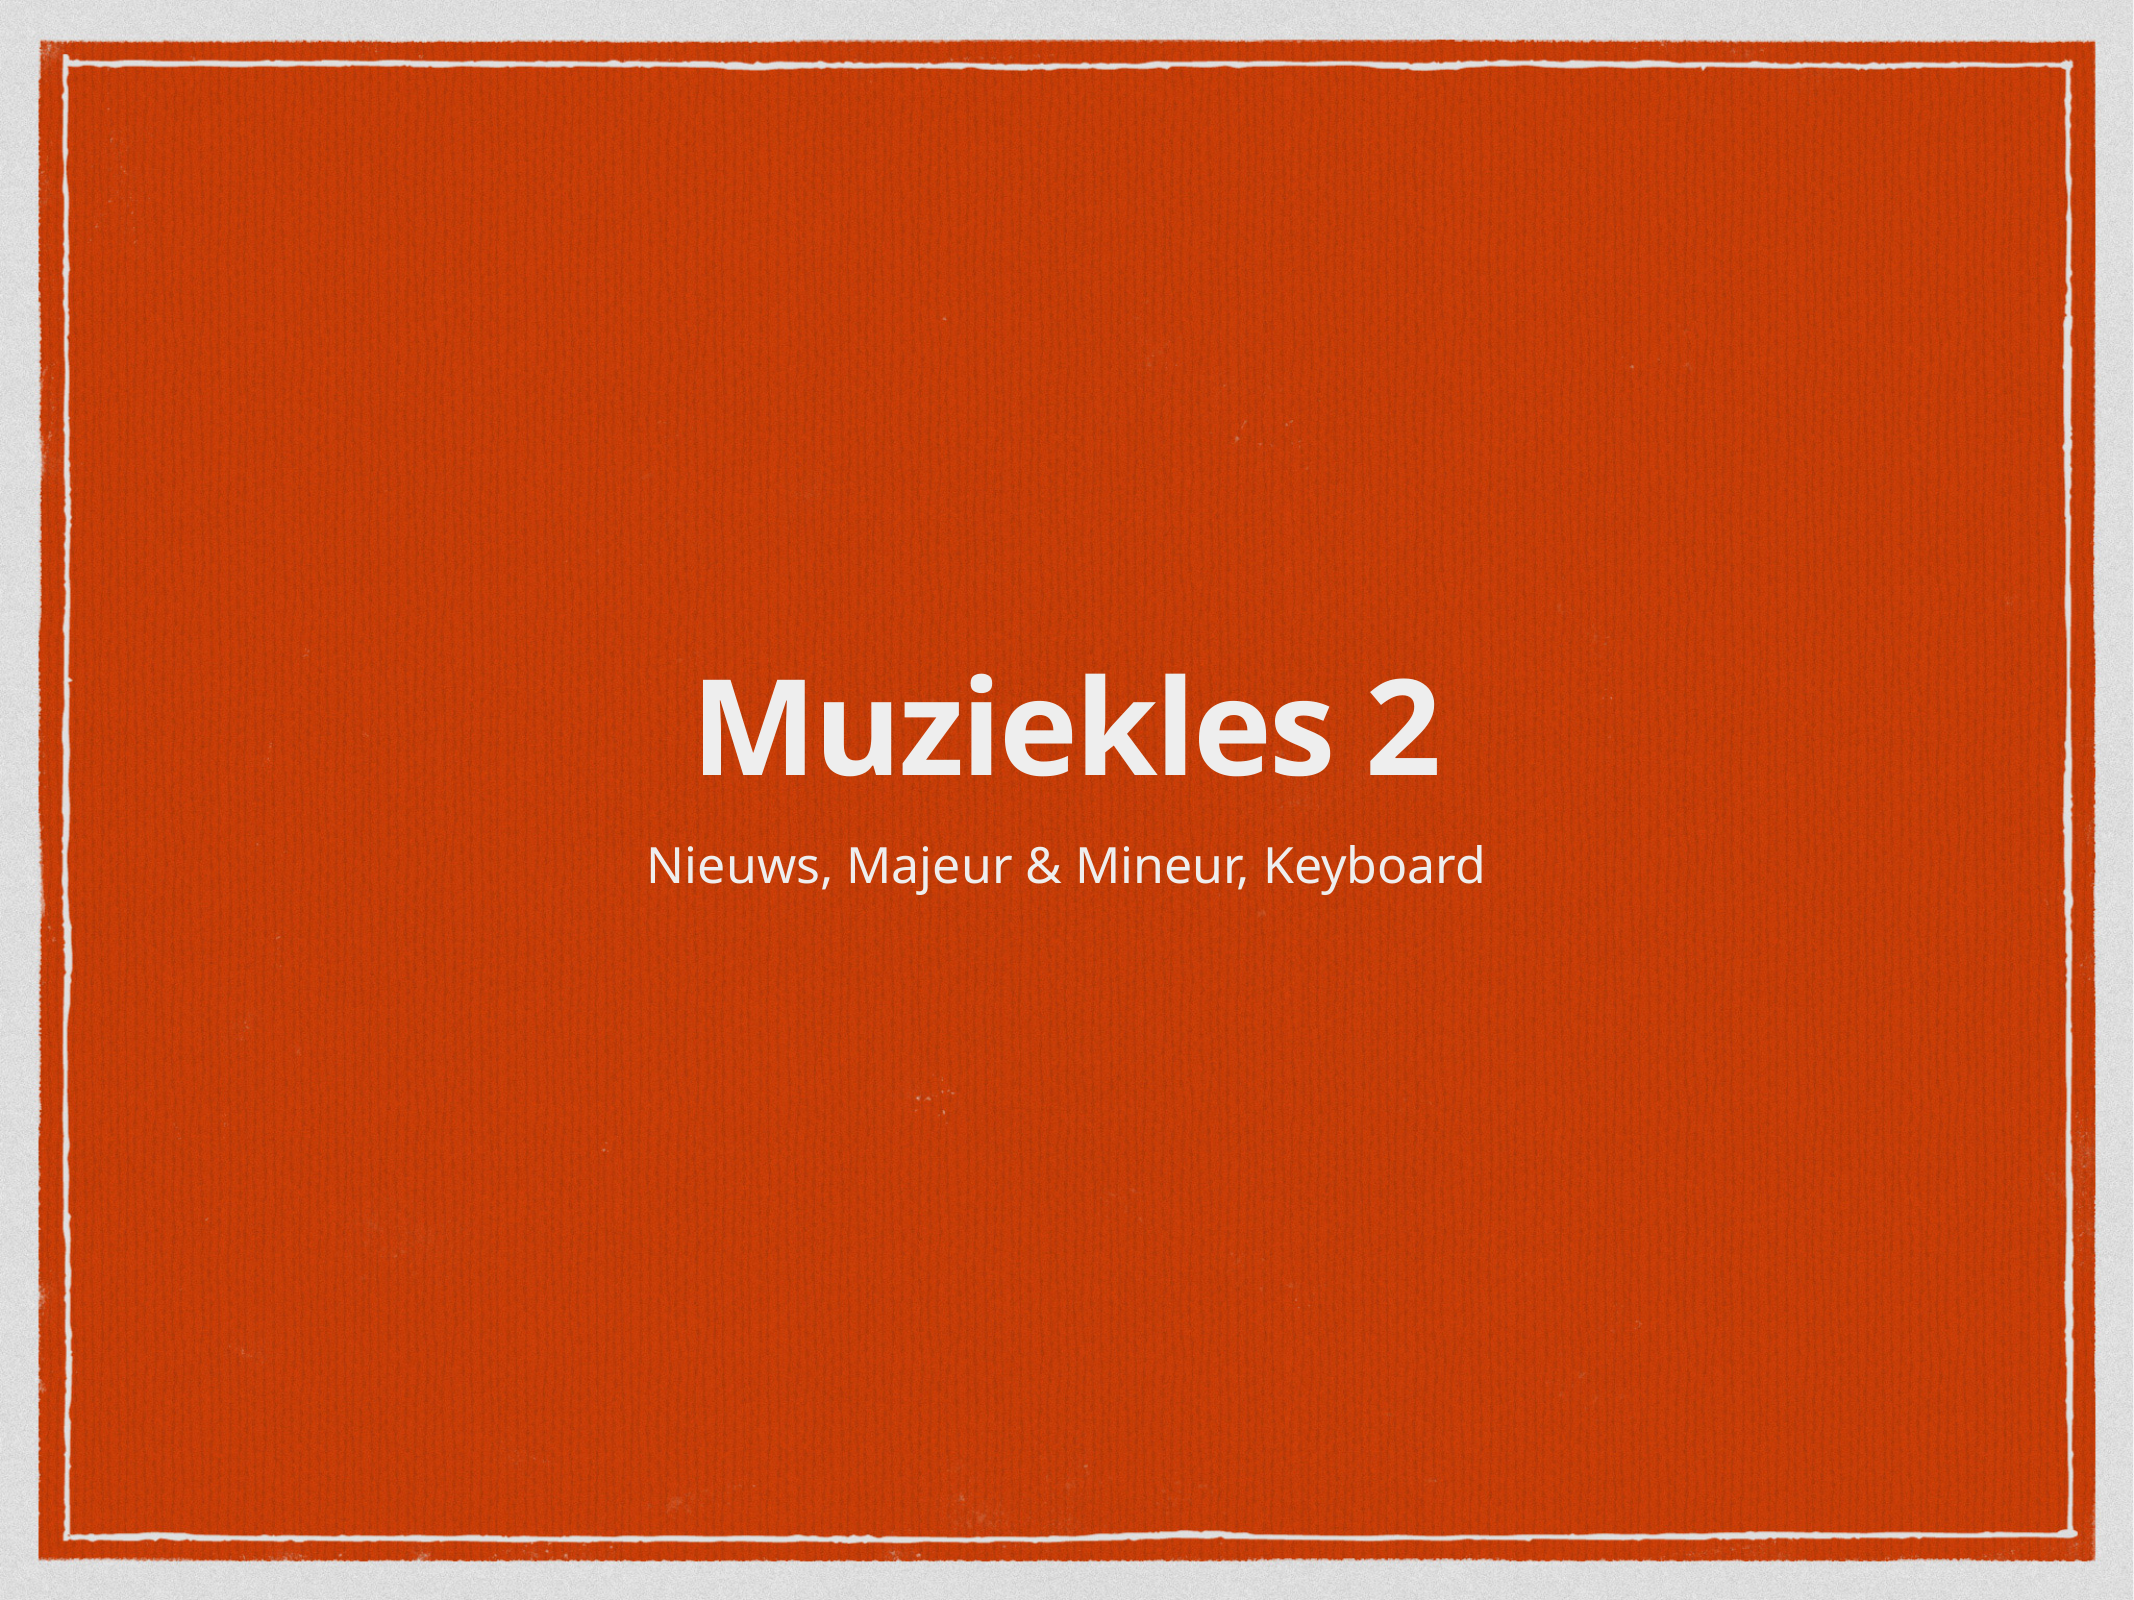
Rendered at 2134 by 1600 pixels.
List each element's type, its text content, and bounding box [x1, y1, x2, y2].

picture [0, 0, 2134, 1600]
subtitle Nieuws, Majeur & Mineur, Keyboard [207, 824, 1926, 1184]
title Muziekles 2 [207, 318, 1926, 811]
